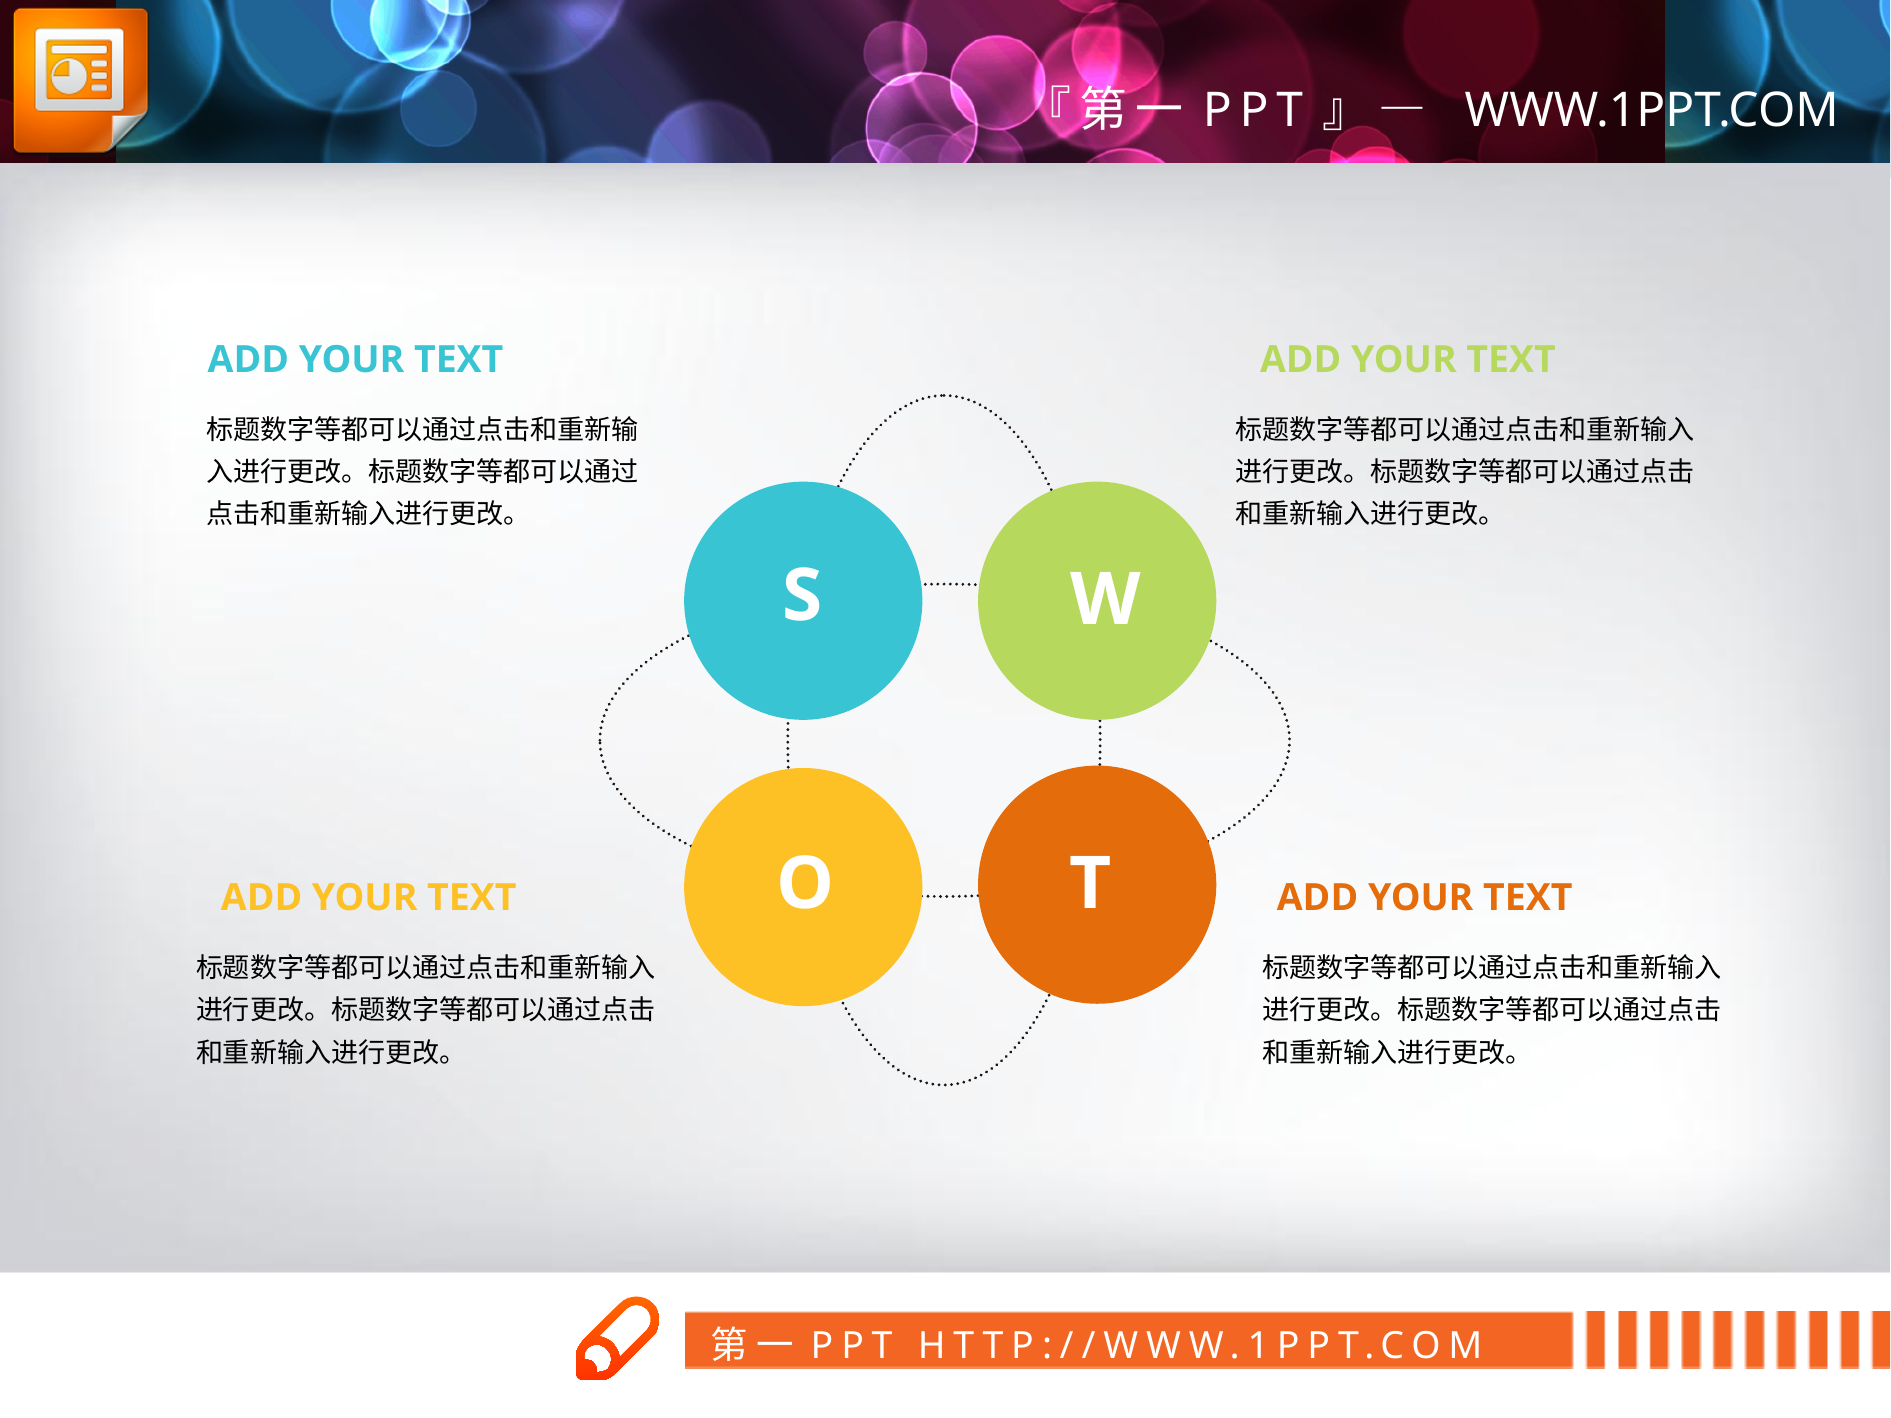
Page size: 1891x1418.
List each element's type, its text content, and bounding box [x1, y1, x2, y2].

text_box S [754, 538, 851, 645]
text_box ADD YOUR TEXT [201, 863, 536, 928]
text_box 标题数字等都可以通过点击和重新输入进行更改。标题数字等都可以通过点击和重新输入进行更改。 [187, 393, 681, 539]
text_box [1100, 640, 1290, 841]
text_box [978, 481, 1217, 720]
text_box 标题数字等都可以通过点击和重新输入进行更改。标题数字等都可以通过点击和重新输入进行更改。 [1243, 931, 1746, 1077]
text_box [599, 635, 788, 847]
text_box ADD YOUR TEXT [1241, 325, 1576, 390]
picture [685, 1311, 1891, 1369]
text_box [684, 768, 923, 1007]
text_box W [1038, 541, 1173, 649]
text_box 标题数字等都可以通过点击和重新输入进行更改。标题数字等都可以通过点击和重新输入进行更改。 [177, 931, 686, 1077]
text_box [978, 765, 1217, 1004]
text_box ADD YOUR TEXT [1257, 863, 1592, 928]
text_box O [744, 826, 868, 934]
text_box 标题数字等都可以通过点击和重新输入进行更改。标题数字等都可以通过点击和重新输入进行更改。 [1216, 393, 1726, 539]
text_box [684, 481, 923, 720]
text_box T [1045, 826, 1135, 934]
text_box [787, 395, 1101, 1086]
text_box ADD YOUR TEXT [188, 325, 569, 390]
picture [0, 0, 1891, 1275]
